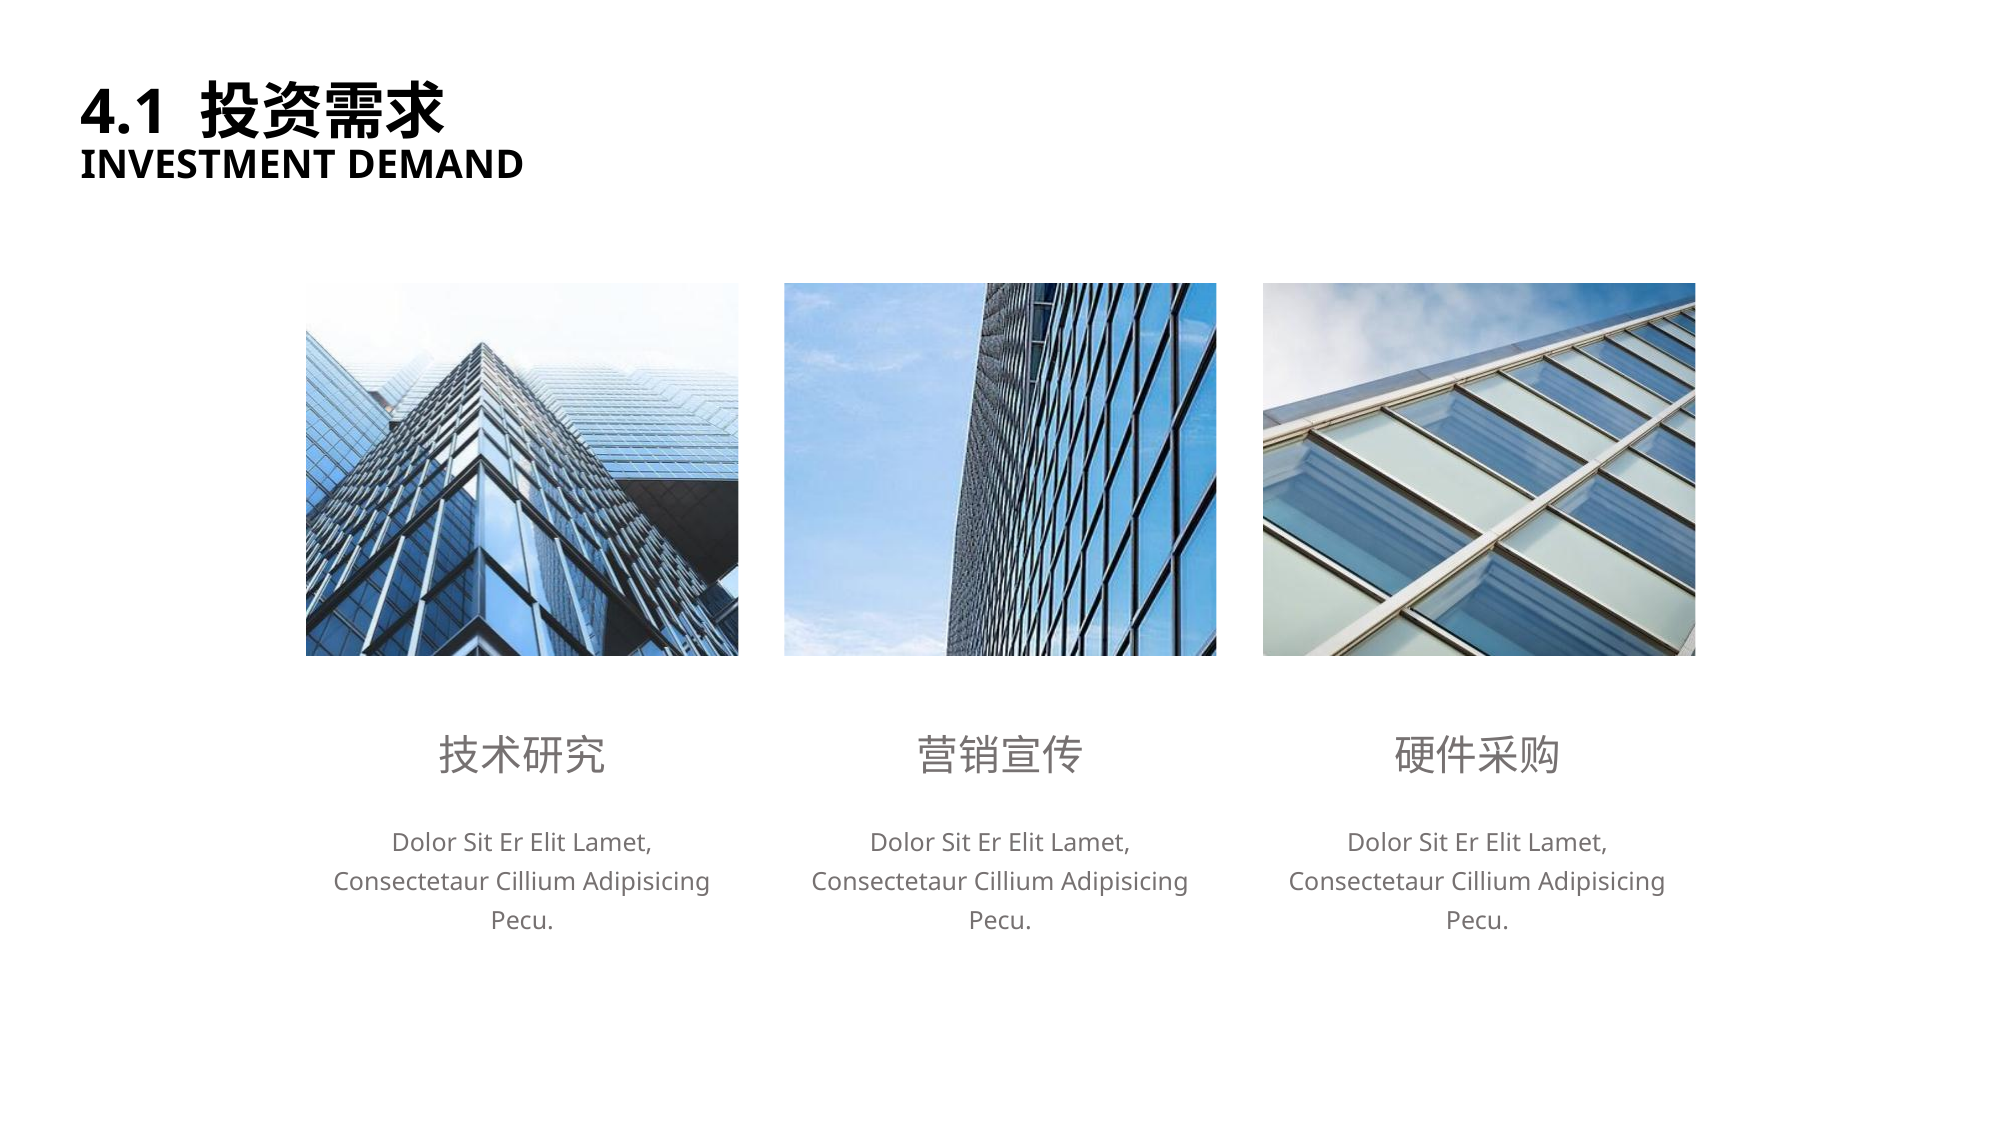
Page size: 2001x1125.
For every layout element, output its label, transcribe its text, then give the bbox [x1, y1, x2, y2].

text_box 4.1 投资需求 INVESTMENT DEMAND [80, 66, 526, 194]
text_box 营销宣传 [784, 721, 1217, 786]
picture [1263, 283, 1696, 657]
text_box 硬件采购 [1261, 721, 1694, 786]
text_box 技术研究 [306, 721, 739, 786]
picture [784, 283, 1217, 657]
text_box Dolor Sit Er Elit Lamet, Consectetaur Cillium Adipisicing Pecu. [784, 810, 1217, 942]
text_box Dolor Sit Er Elit Lamet, Consectetaur Cillium Adipisicing Pecu. [306, 810, 739, 942]
text_box Dolor Sit Er Elit Lamet, Consectetaur Cillium Adipisicing Pecu. [1261, 810, 1694, 942]
picture [306, 283, 739, 657]
